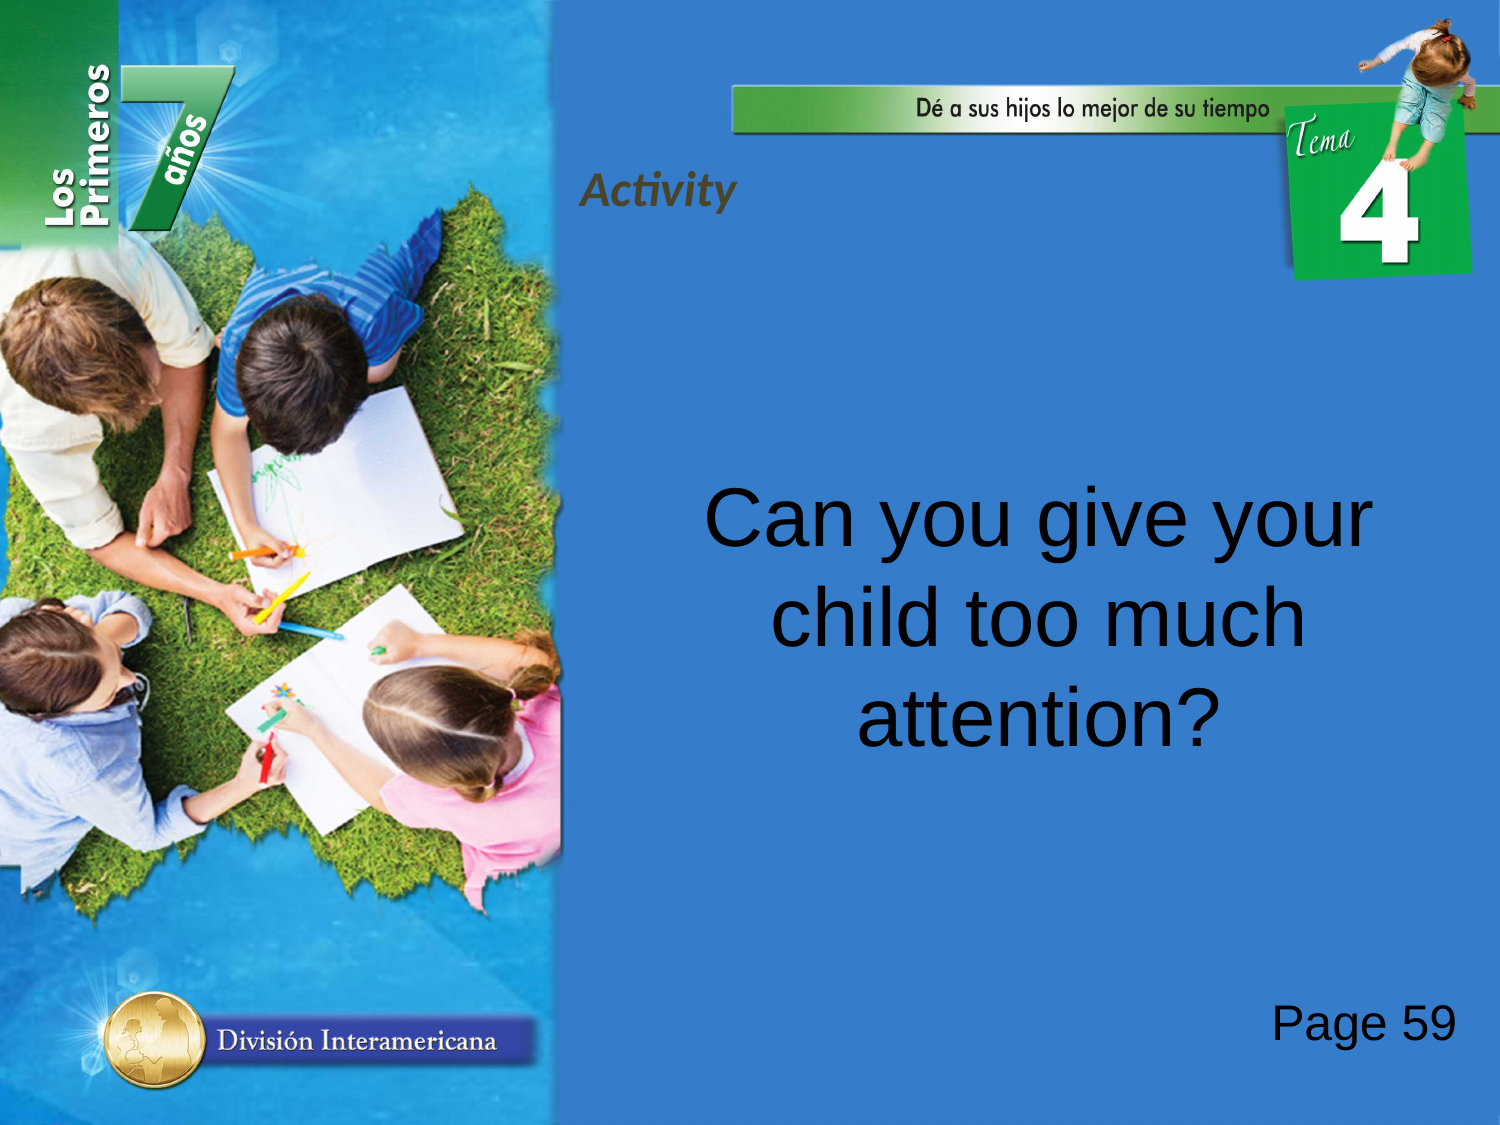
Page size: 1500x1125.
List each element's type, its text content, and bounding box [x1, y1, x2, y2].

picture [0, 0, 1500, 1125]
text_box Page 59 [1163, 982, 1472, 1058]
text_box Activity [565, 148, 752, 224]
text_box Can you give your child too much attention? [596, 456, 1483, 771]
